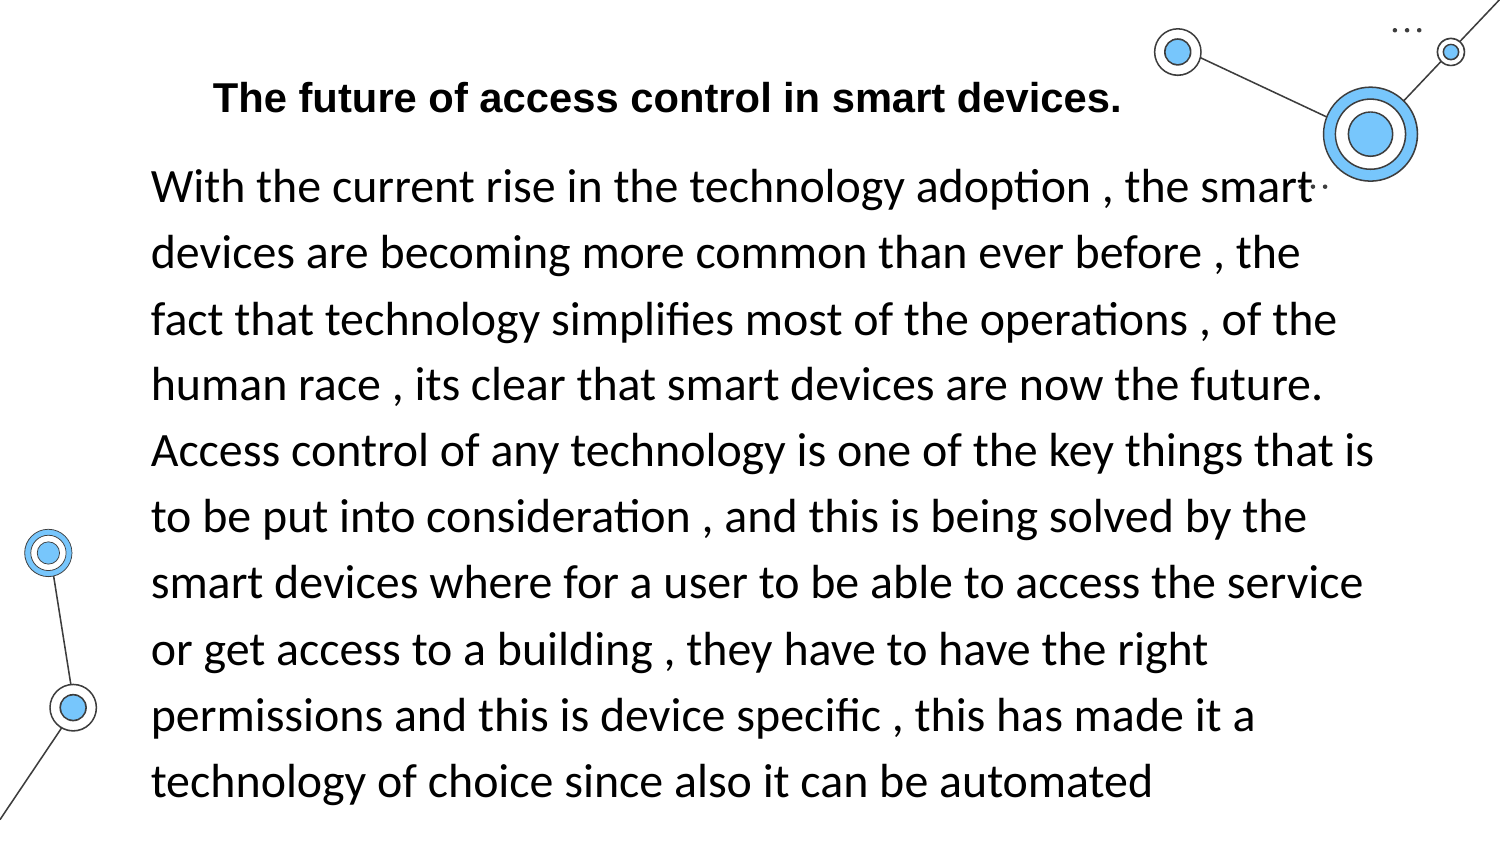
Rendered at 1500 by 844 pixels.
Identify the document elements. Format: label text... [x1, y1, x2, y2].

title The future of access control in smart devices. [176, 55, 1159, 150]
list With the current rise in the technology adoption , the smart devices are becoming more common than ever before , the fact that technology simplifies most of the operations , of the human race , its clear that smart devices are now the future. Access control of any technology is one of the key things that is to be put into consideration , and this is being solved by the smart devices where for a user to be able to access the service or get access to a building , they have to have the right permissions and this is device specific , this has made it a technology of choice since also it can be automated [135, 219, 1400, 779]
